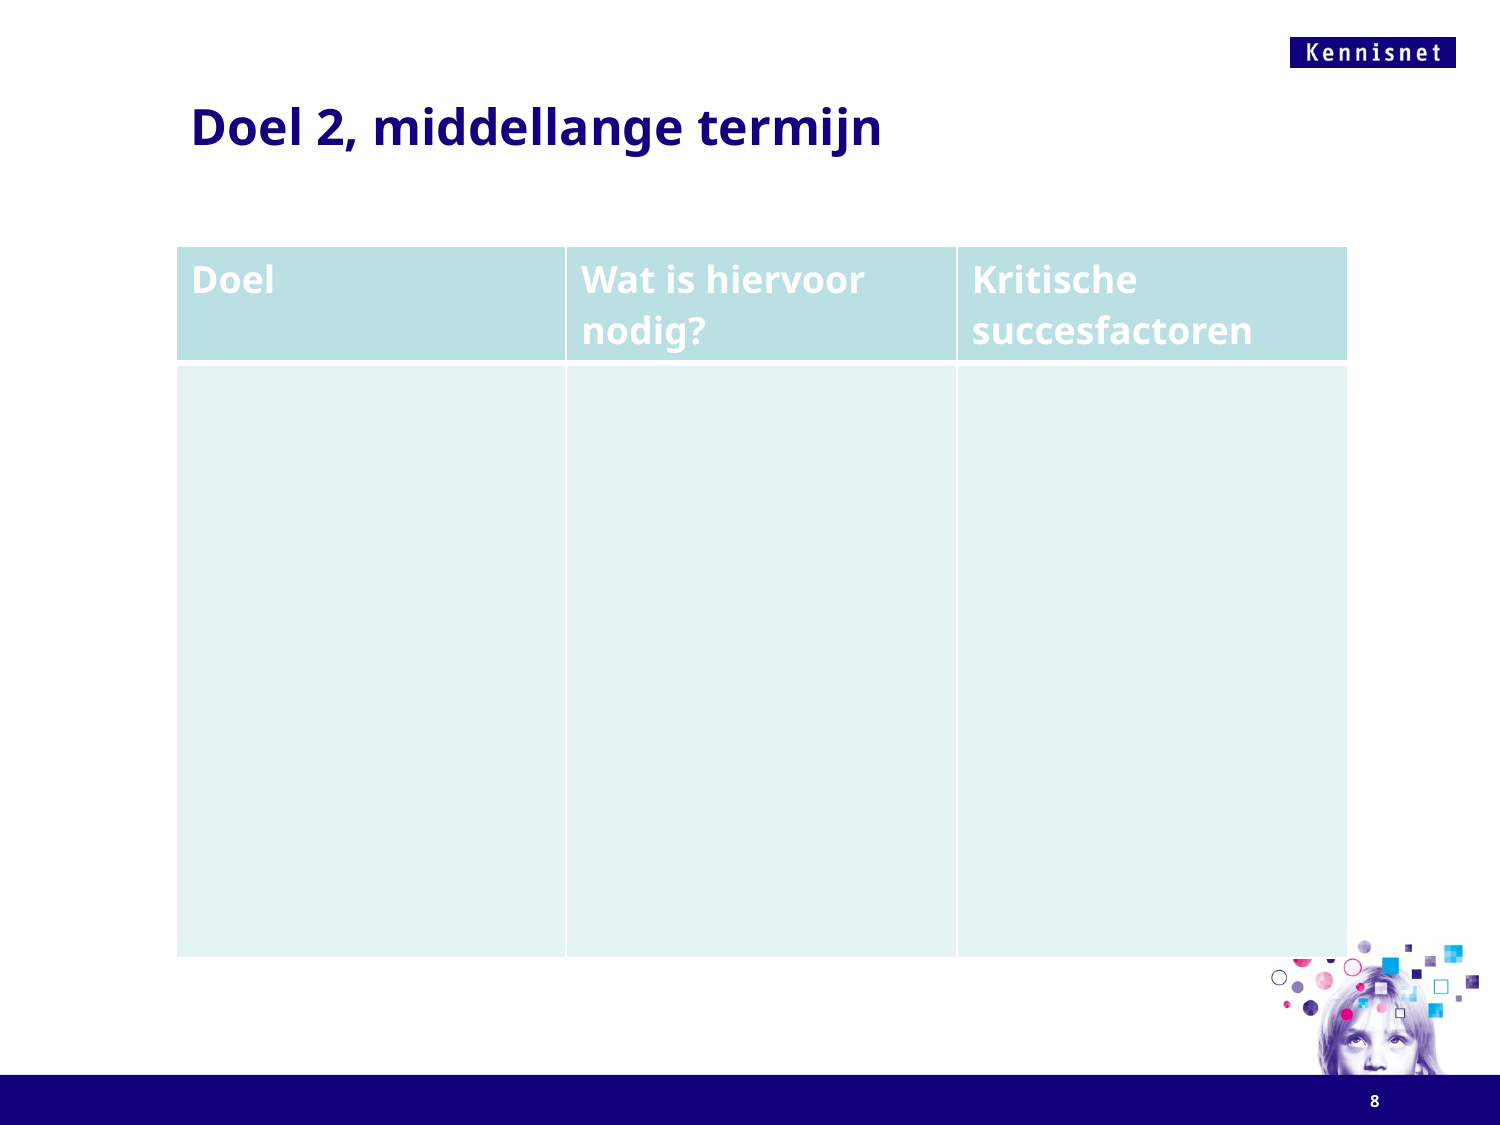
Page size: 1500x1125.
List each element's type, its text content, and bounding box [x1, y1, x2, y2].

table_header Kritische succesfactoren [958, 247, 1347, 360]
table_cell [177, 366, 565, 957]
table_cell [567, 366, 956, 957]
table_header Doel [177, 247, 565, 360]
slide_number 7 [1299, 1090, 1451, 1125]
picture [1250, 926, 1500, 1074]
picture [1290, 37, 1456, 68]
table_header Wat is hiervoor nodig? [567, 247, 956, 360]
title Doel 2, middellange termijn [190, 88, 1391, 277]
table_cell [958, 366, 1347, 957]
